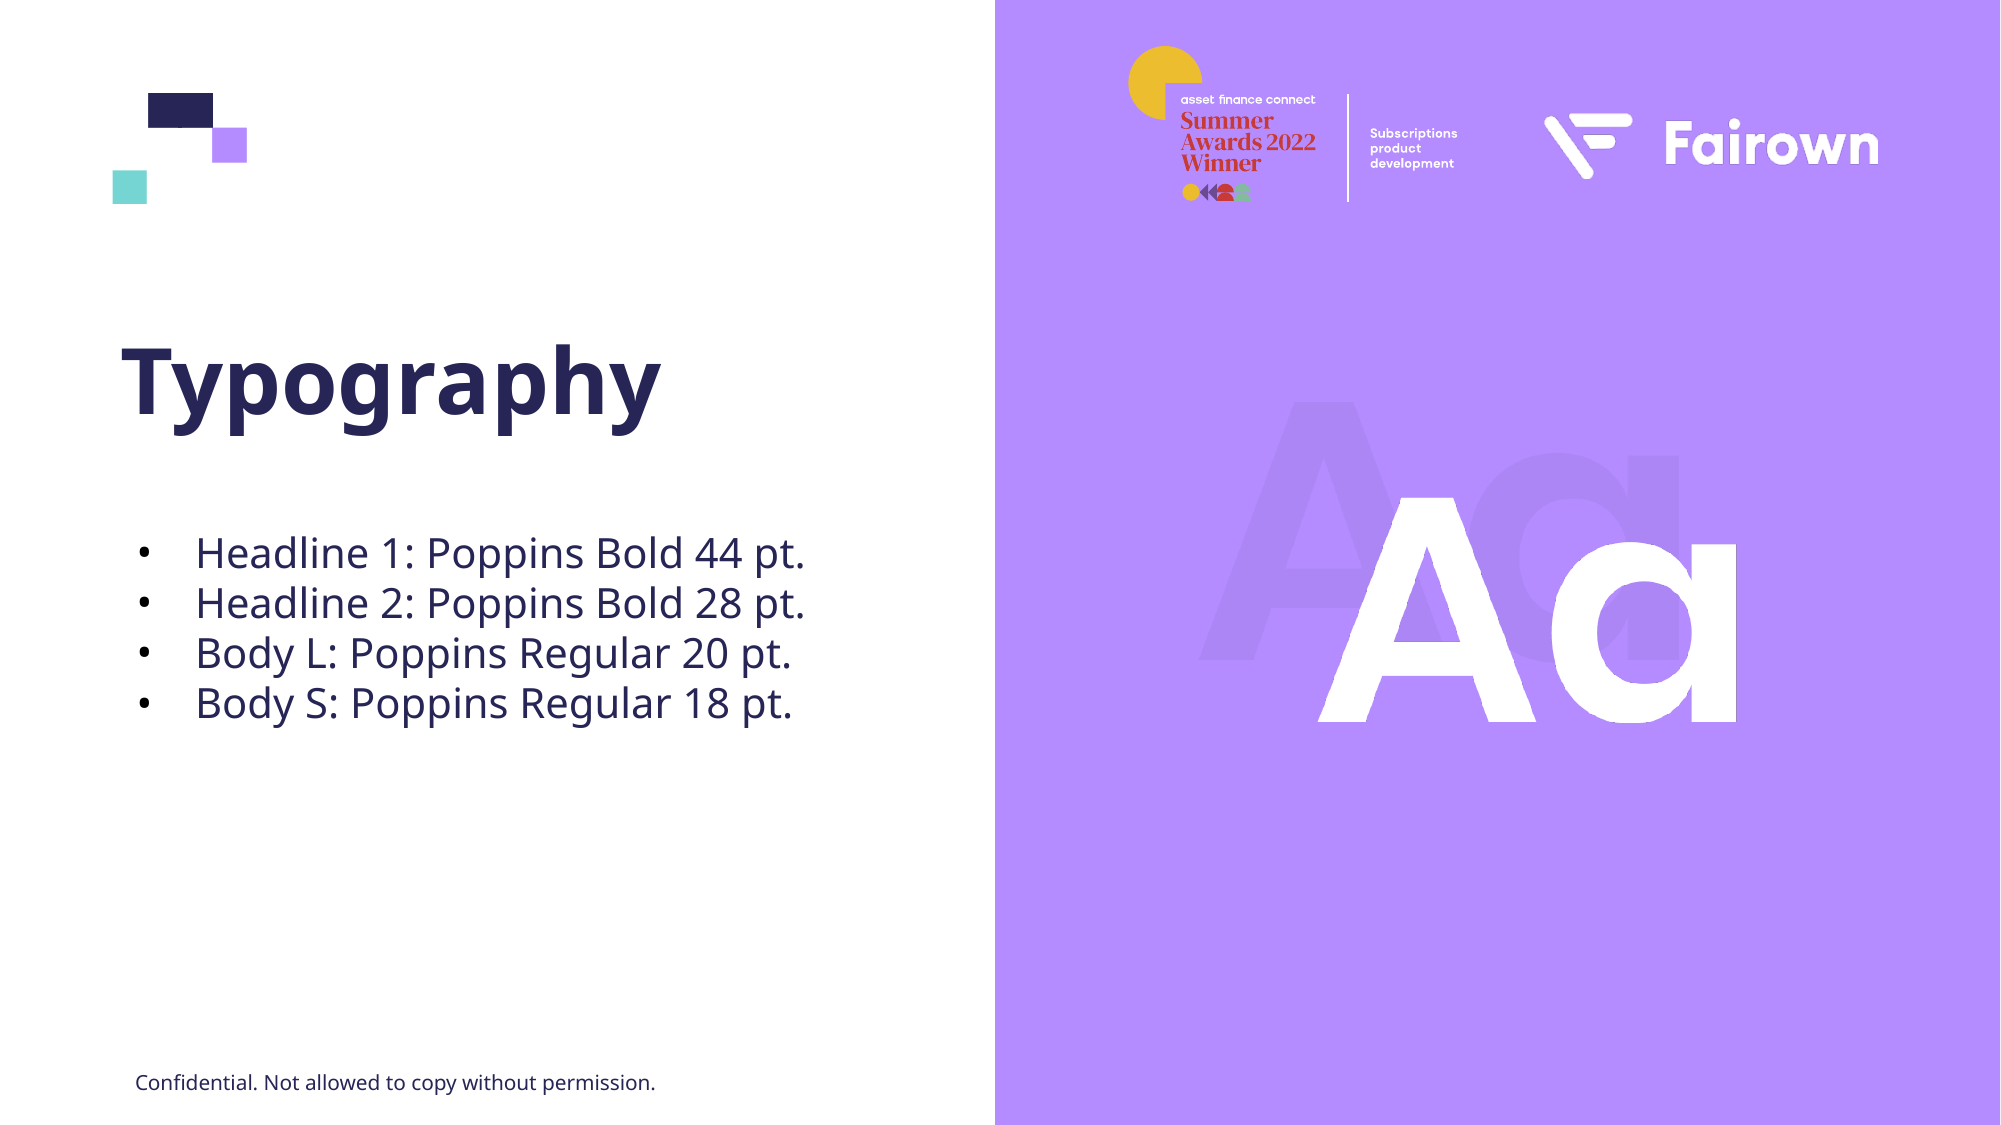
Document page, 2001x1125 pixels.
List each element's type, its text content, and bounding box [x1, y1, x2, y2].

picture [995, 0, 2001, 1125]
picture [147, 93, 247, 163]
picture [112, 169, 147, 204]
title Typography [112, 259, 975, 497]
list Headline 1: Poppins Bold 44 pt. Headline 2: Poppins Bold 28 pt. Body L: Poppins Regular 20 pt. Body S: Poppins Regular 18 pt. [112, 519, 975, 1014]
